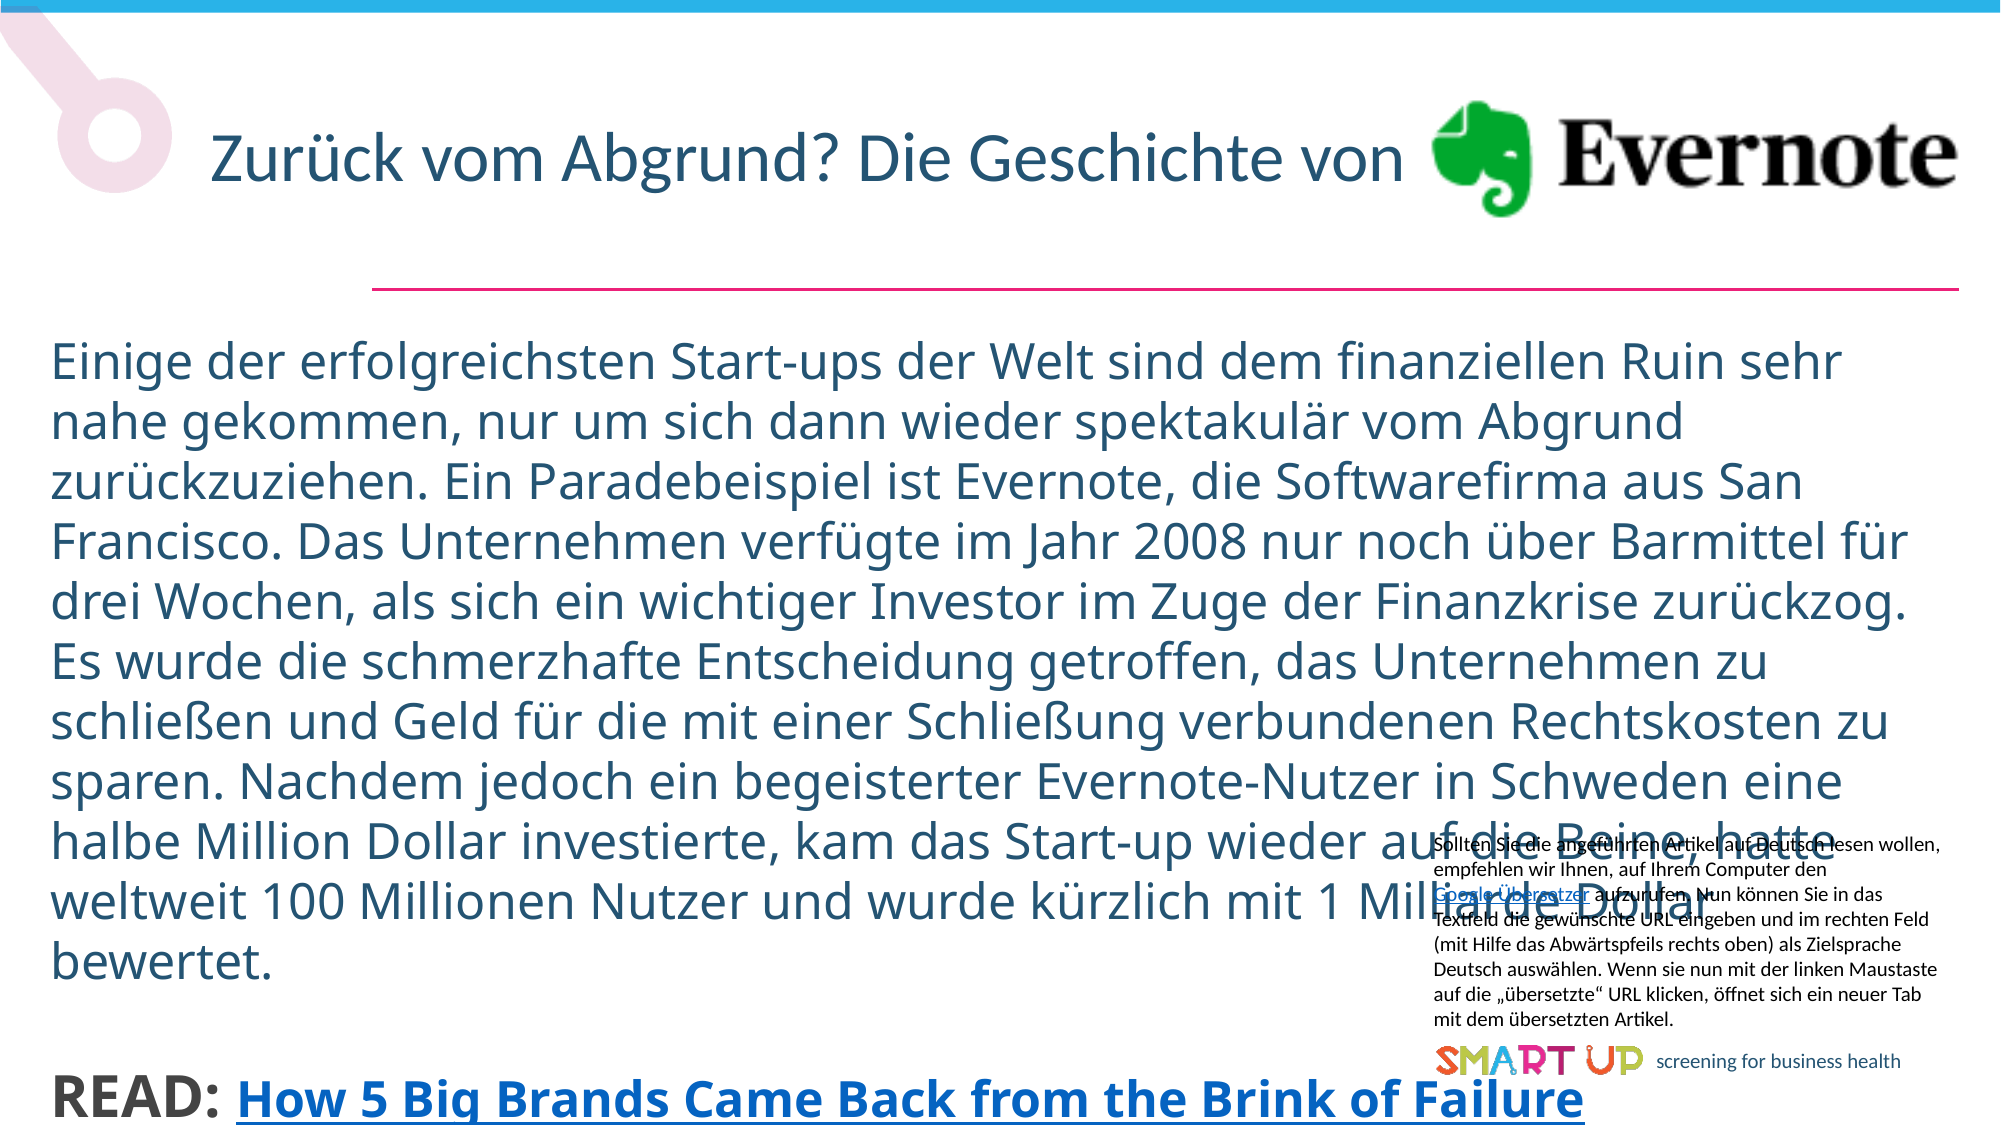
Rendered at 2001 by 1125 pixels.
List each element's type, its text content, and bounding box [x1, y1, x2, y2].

text_box Einige der erfolgreichsten Start-ups der Welt sind dem finanziellen Ruin sehr nahe gekommen, nur um sich dann wieder spektakulär vom Abgrund zurückzuziehen. Ein Paradebeispiel ist Evernote, die Softwarefirma aus San Francisco. Das Unternehmen verfügte im Jahr 2008 nur noch über Barmittel für drei Wochen, als sich ein wichtiger Investor im Zuge der Finanzkrise zurückzog. Es wurde die schmerzhafte Entscheidung getroffen, das Unternehmen zu schließen und Geld für die mit einer Schließung verbundenen Rechtskosten zu sparen. Nachdem jedoch ein begeisterter Evernote-Nutzer in Schweden eine halbe Million Dollar investierte, kam das Start-up wieder auf die Beine, hatte weltweit 100 Millionen Nutzer und wurde kürzlich mit 1 Milliarde Dollar bewertet. READ: How 5 Big Brands Came Back from the Brink of Failure Auch interessant: Krisen als Chance für Marken begreifen [35, 322, 1928, 1125]
text_box Sollten Sie die angeführten Artikel auf Deutsch lesen wollen, empfehlen wir Ihnen, auf Ihrem Computer den Google Übersetzer aufzurufen. Nun können Sie in das Textfeld die gewünschte URL eingeben und im rechten Feld (mit Hilfe das Abwärtspfeils rechts oben) als Zielsprache Deutsch auswählen. Wenn sie nun mit der linken Maustaste auf die „übersetzte“ URL klicken, öffnet sich ein neuer Tab mit dem übersetzten Artikel. [1418, 823, 1966, 1089]
list Zurück vom Abgrund? Die Geschichte von [195, 112, 1427, 228]
picture [0, 6, 224, 218]
text_box [975, 537, 1025, 588]
text_box [1434, 519, 1485, 570]
picture [1427, 70, 1973, 277]
